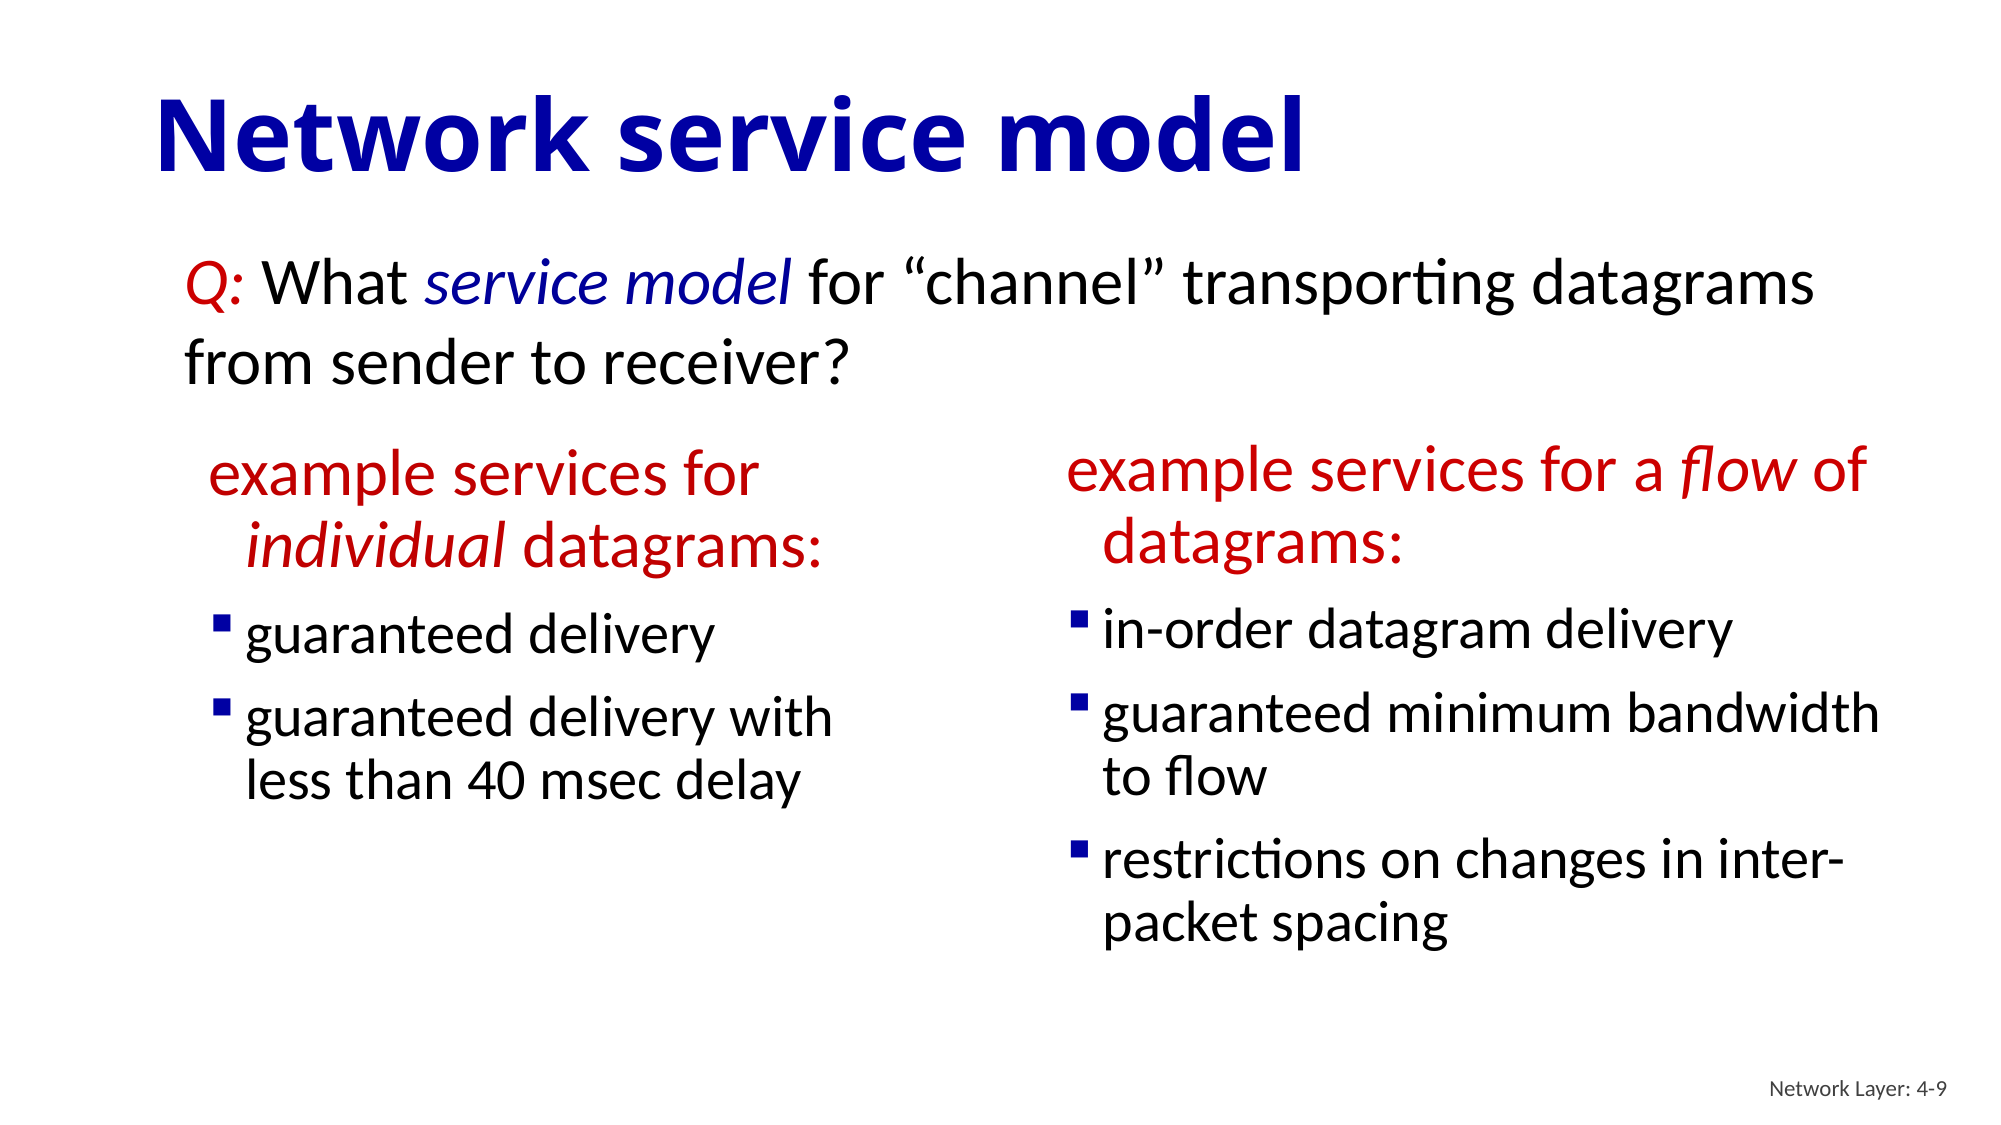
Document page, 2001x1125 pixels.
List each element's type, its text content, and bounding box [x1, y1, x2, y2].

text_box Q: What service model for “channel” transporting datagrams from sender to receiver? [169, 230, 1940, 405]
list example services for individual datagrams: guaranteed delivery guaranteed delivery with less than 40 msec delay [172, 430, 931, 957]
slide_number Network Layer: 4-9 [1512, 1056, 1963, 1117]
title Network service model [137, 65, 1863, 213]
list example services for a flow of datagrams: in-order datagram delivery guaranteed minimum bandwidth to flow restrictions on changes in inter-packet spacing [1029, 426, 1933, 1011]
